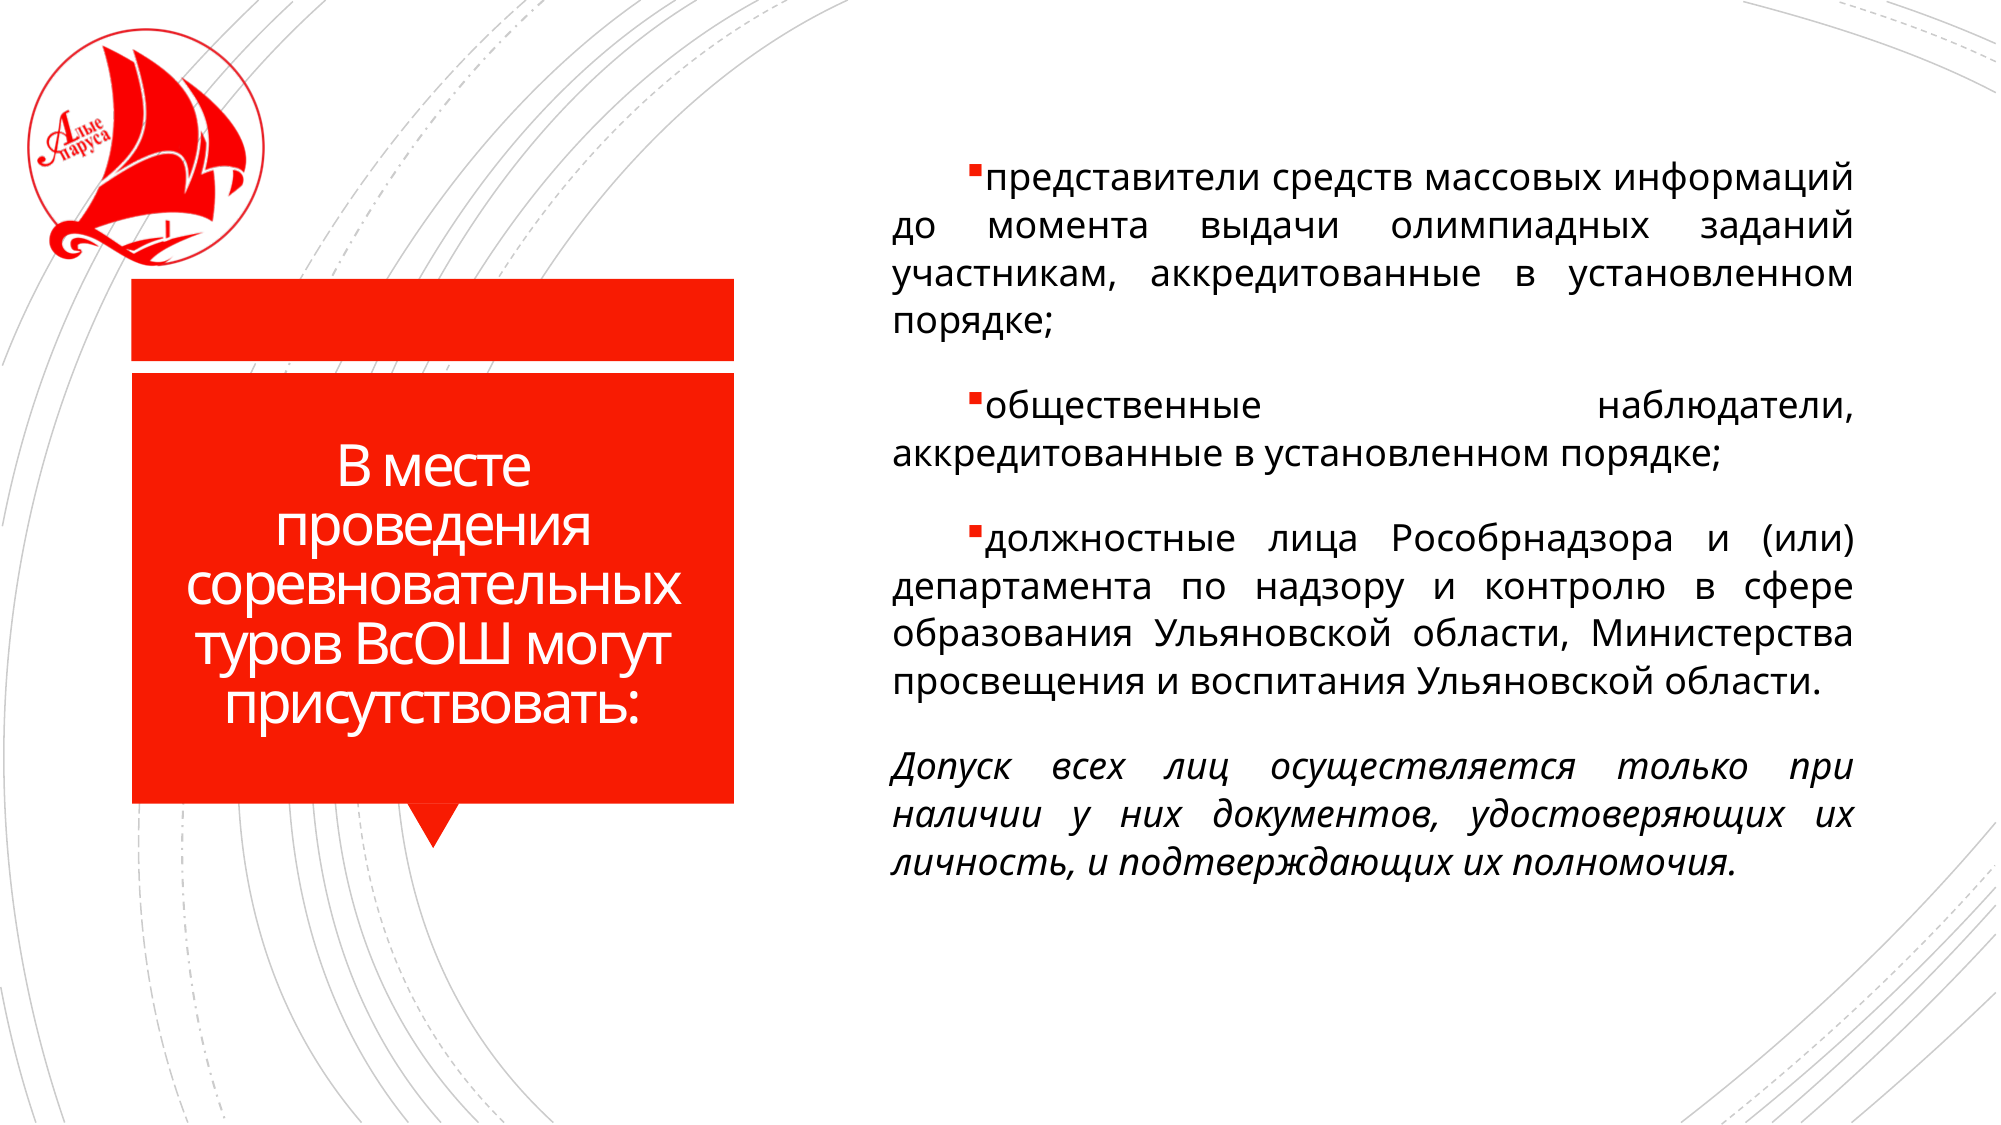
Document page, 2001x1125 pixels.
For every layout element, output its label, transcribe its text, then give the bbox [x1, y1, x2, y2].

picture [26, 28, 265, 267]
title В месте проведения соревновательных туров ВсОШ могут присутствовать: [145, 385, 720, 789]
list представители средств массовых информаций до момента выдачи олимпиадных заданий участникам, аккредитованные в установленном порядке; общественные наблюдатели, аккредитованные в установленном порядке; должностные лица Рособрнадзора и (или) департамента по надзору и контролю в сфере образования Ульяновской области, Министерства просвещения и воспитания Ульяновской области. Допуск всех лиц осуществляется только при наличии у них документов, удостоверяющих их личность, и подтверждающих их полномочия. [839, 131, 1871, 993]
